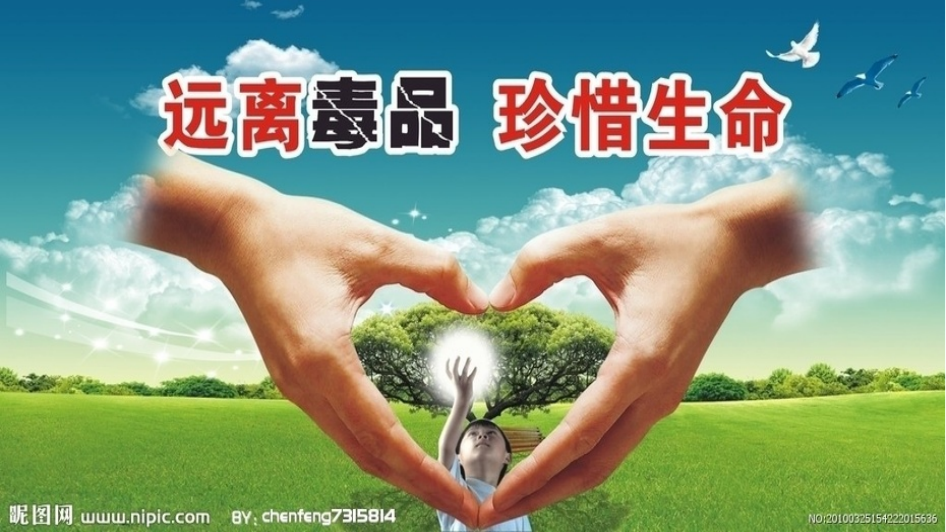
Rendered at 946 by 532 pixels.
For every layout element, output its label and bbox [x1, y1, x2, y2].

list [0, 0, 946, 532]
